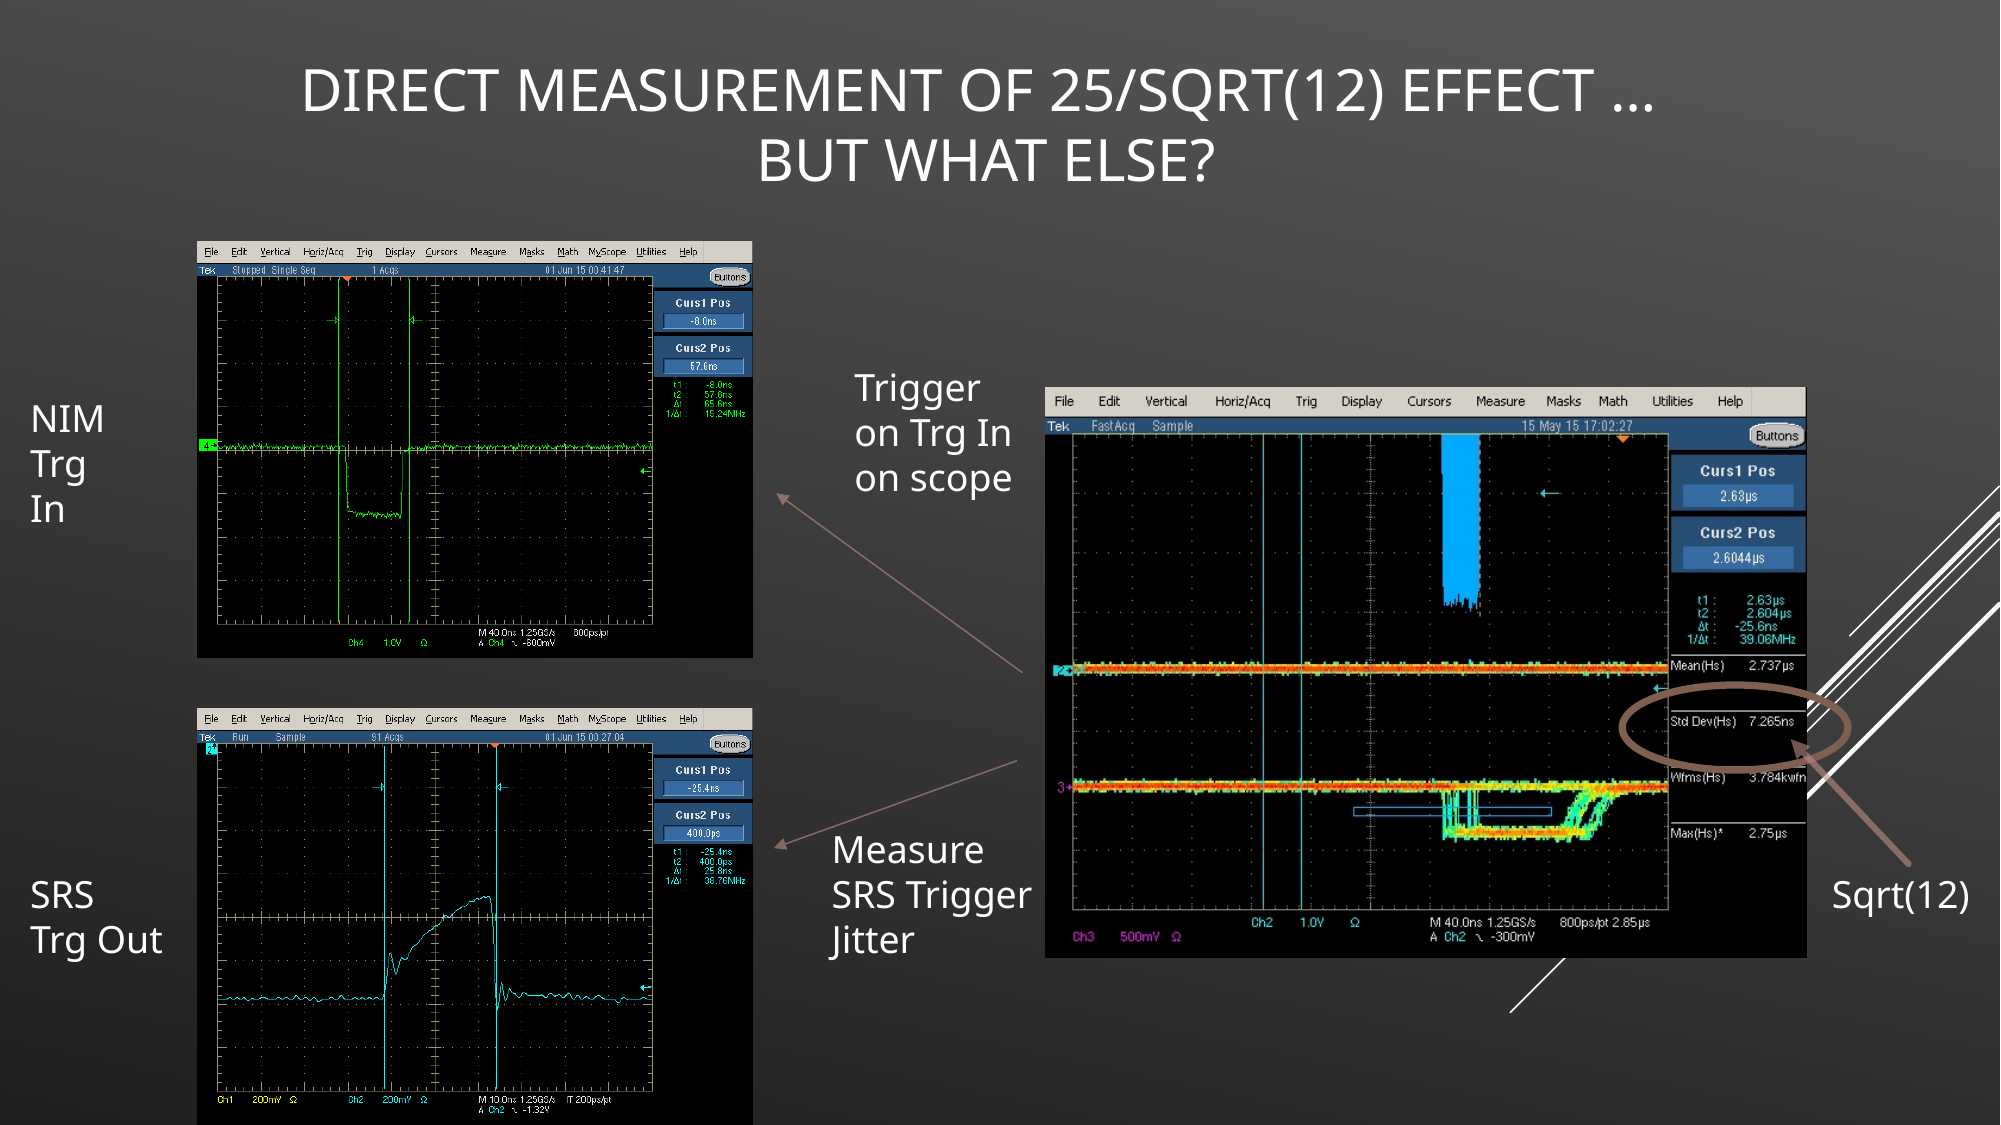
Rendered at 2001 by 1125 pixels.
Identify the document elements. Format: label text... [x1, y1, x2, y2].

text_box [1807, 693, 1850, 738]
text_box SRS Trg Out [15, 863, 188, 1014]
text_box Trigger on Trg In on scope [839, 356, 1036, 507]
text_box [1790, 738, 1909, 865]
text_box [773, 760, 1017, 849]
text_box NIM Trg In [15, 387, 141, 537]
text_box Sqrt(12) [1817, 863, 2000, 924]
text_box Measure SRS Trigger Jitter [816, 818, 1059, 969]
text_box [775, 492, 1023, 673]
picture [197, 708, 753, 1125]
picture [1045, 386, 1807, 958]
title Direct measurement of 25/Sqrt(12) Effect … But What Else? [140, 0, 1832, 248]
picture [197, 241, 753, 658]
